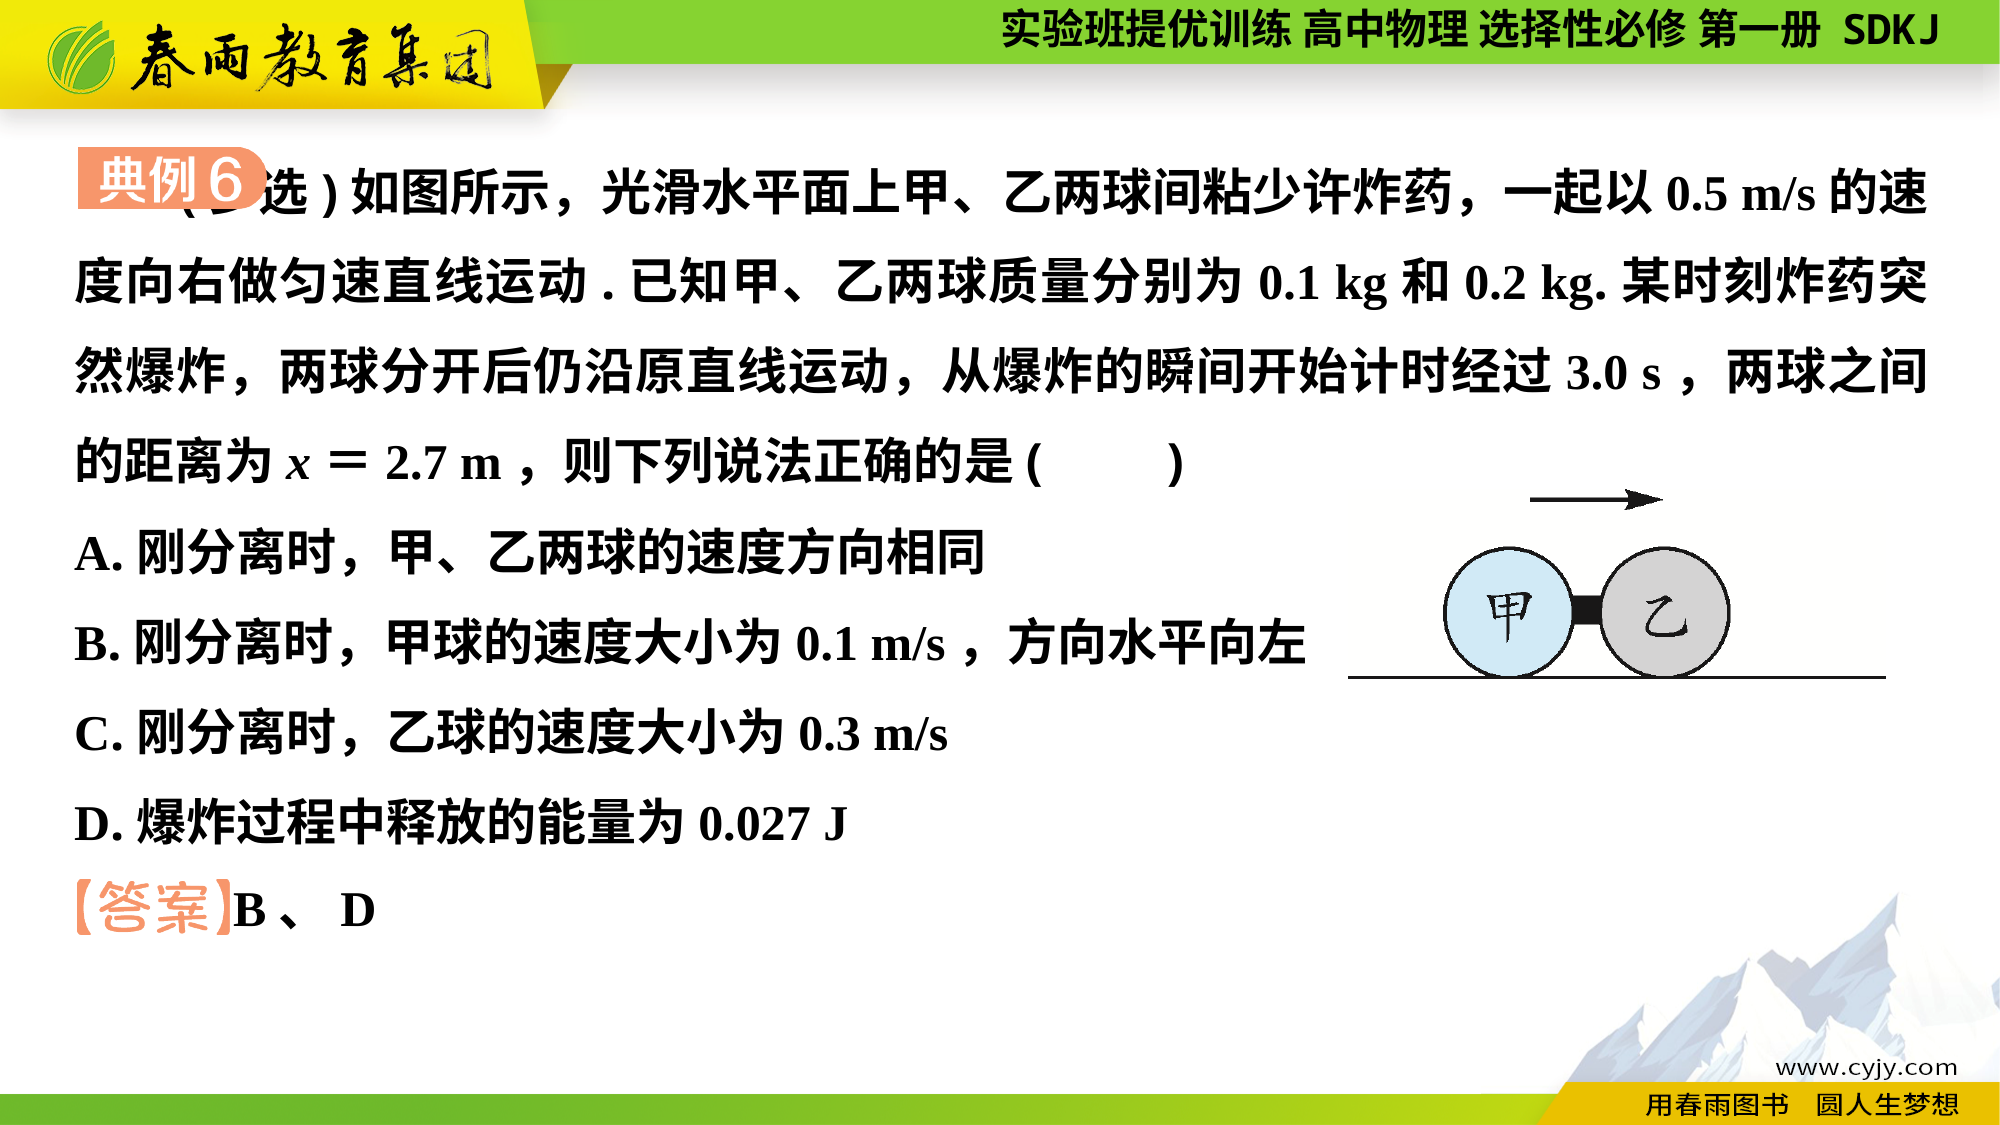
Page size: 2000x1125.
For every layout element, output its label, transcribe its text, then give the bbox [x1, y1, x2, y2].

picture [0, 0, 2000, 1125]
list (多选)如图所示，光滑水平面上甲、乙两球间粘少许炸药，一起以0.5 m/s的速度向右做匀速直线运动.已知甲、乙两球质量分别为0.1 kg和0.2 kg.某时刻炸药突然爆炸，两球分开后仍沿原直线运动，从爆炸的瞬间开始计时经过3.0 s，两球之间的距离为x＝2.7 m，则下列说法正确的是( ) A.刚分离时，甲、乙两球的速度方向相同 B.刚分离时，甲球的速度大小为0.1 m/s，方向水平向左 C.刚分离时，乙球的速度大小为0.3 m/s D.爆炸过程中释放的能量为0.027 J [59, 122, 1944, 865]
text_box B、D [218, 868, 392, 944]
